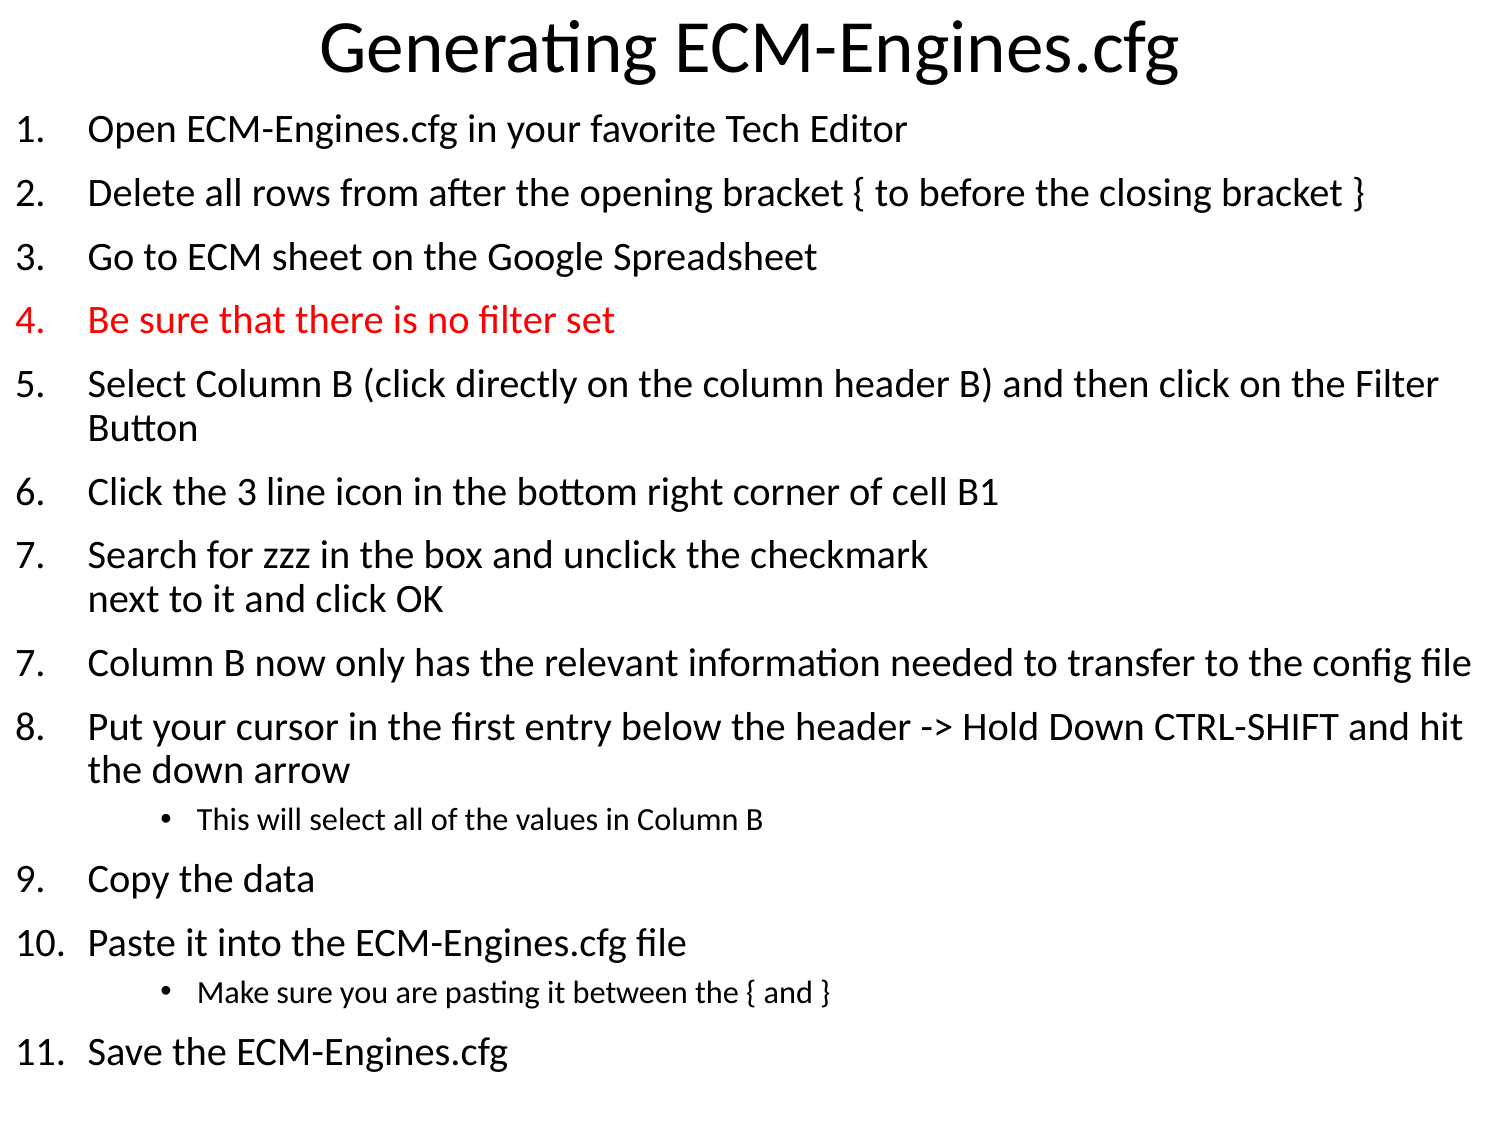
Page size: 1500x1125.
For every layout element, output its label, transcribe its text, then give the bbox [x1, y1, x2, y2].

title Generating ECM-Engines.cfg [0, 0, 1500, 97]
list Open ECM-Engines.cfg in your favorite Tech Editor Delete all rows from after the opening bracket { to before the closing bracket } Go to ECM sheet on the Google Spreadsheet Be sure that there is no filter set Select Column B (click directly on the column header B) and then click on the Filter Button Click the 3 line icon in the bottom right corner of cell B1 Search for zzz in the box and unclick the checkmark next to it and click OK Column B now only has the relevant information needed to transfer to the config file Put your cursor in the first entry below the header -> Hold Down CTRL-SHIFT and hit the down arrow This will select all of the values in Column B Copy the data Paste it into the ECM-Engines.cfg file Make sure you are pasting it between the { and } Save the ECM-Engines.cfg [0, 99, 1500, 1125]
